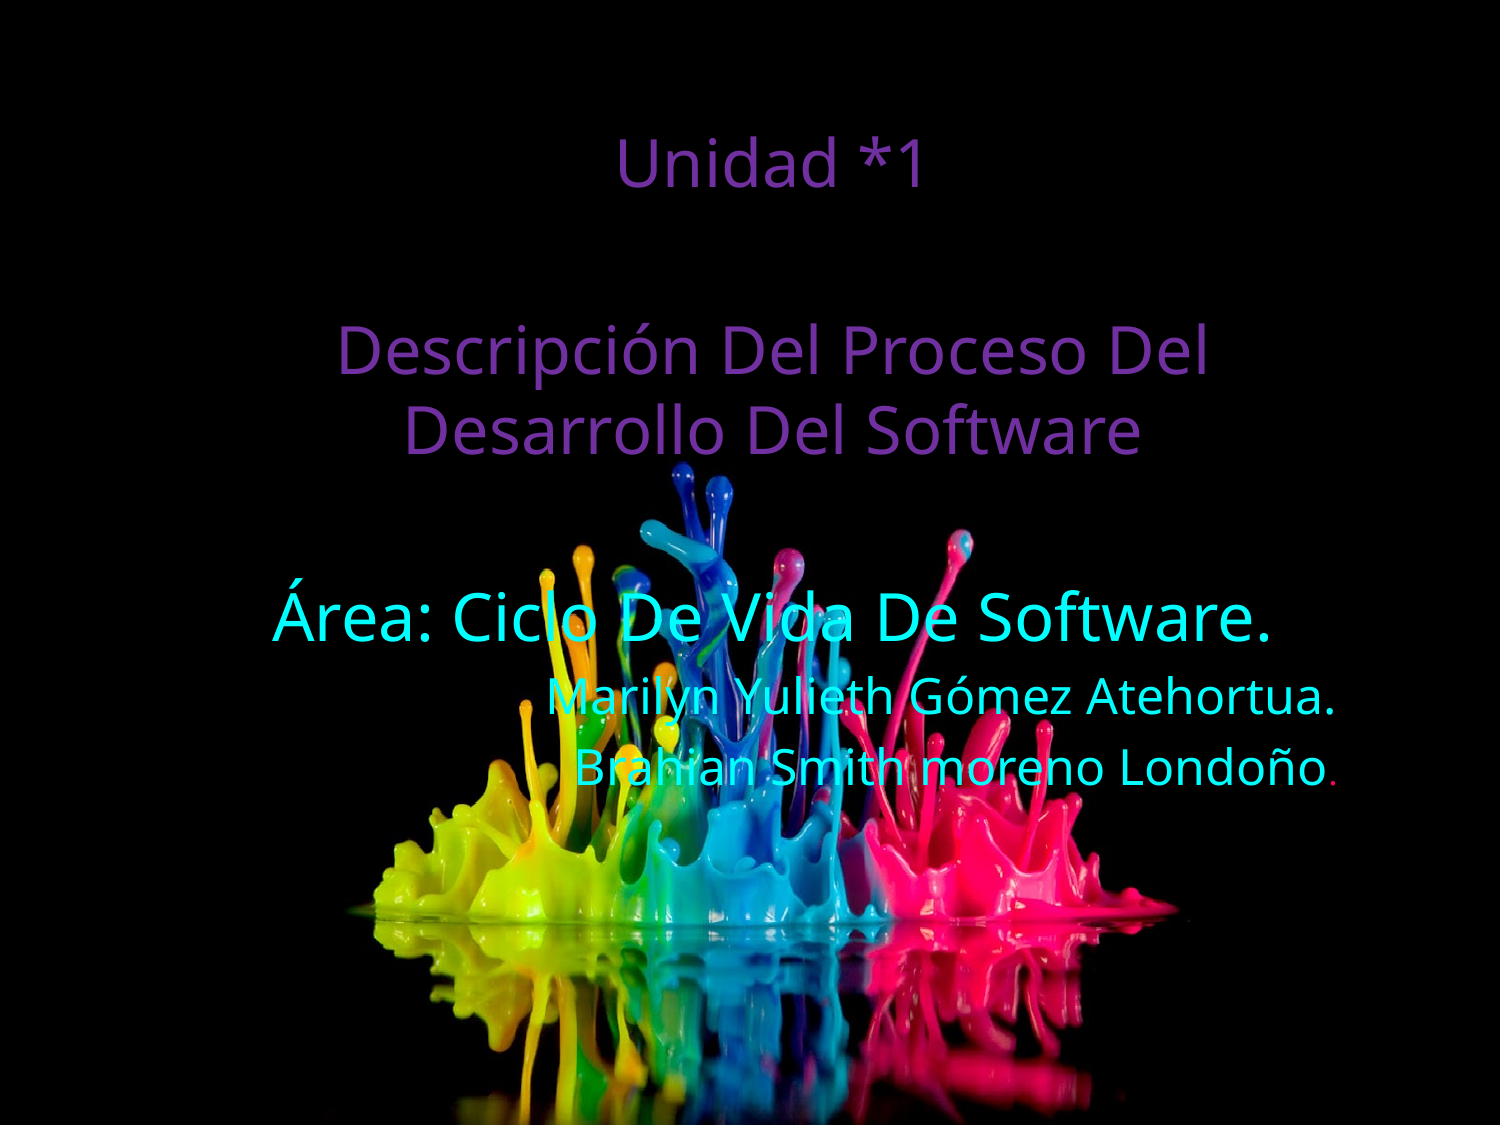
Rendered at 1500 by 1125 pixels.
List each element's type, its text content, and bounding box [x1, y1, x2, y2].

subtitle Unidad *1 Descripción Del Proceso Del Desarrollo Del Software Área: Ciclo De Vida De Software. Marilyn Yulieth Gómez Atehortua. Brahian Smith moreno Londoño. [194, 113, 1353, 1059]
picture [0, 0, 1500, 1125]
